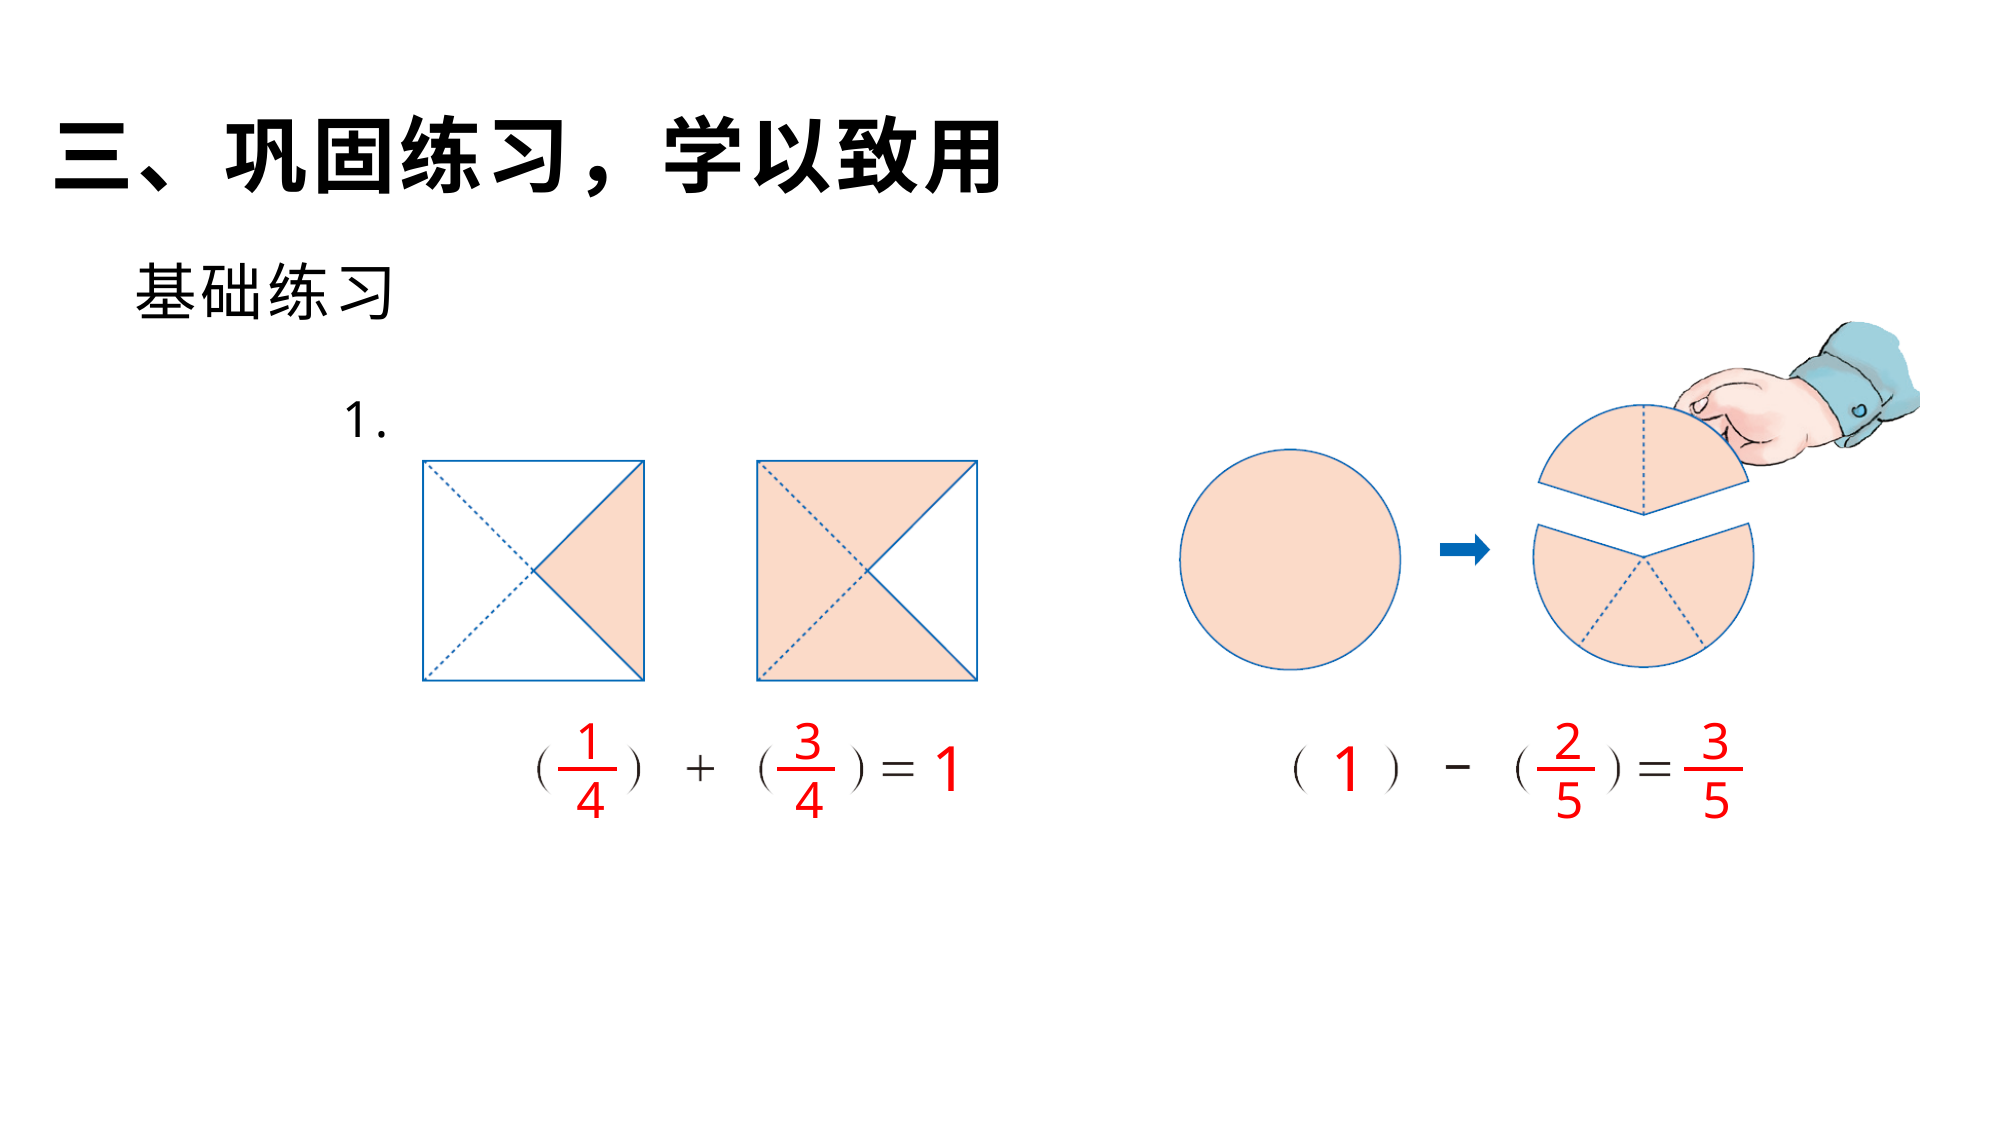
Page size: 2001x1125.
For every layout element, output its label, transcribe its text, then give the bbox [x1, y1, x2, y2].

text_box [1684, 702, 1747, 837]
picture [385, 286, 1920, 839]
title 三、巩固练习，学以致用 [34, 83, 1041, 224]
text_box 基础练习 [119, 208, 1081, 336]
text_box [1537, 702, 1600, 837]
text_box 1. [327, 350, 385, 455]
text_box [558, 702, 621, 837]
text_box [777, 702, 839, 837]
